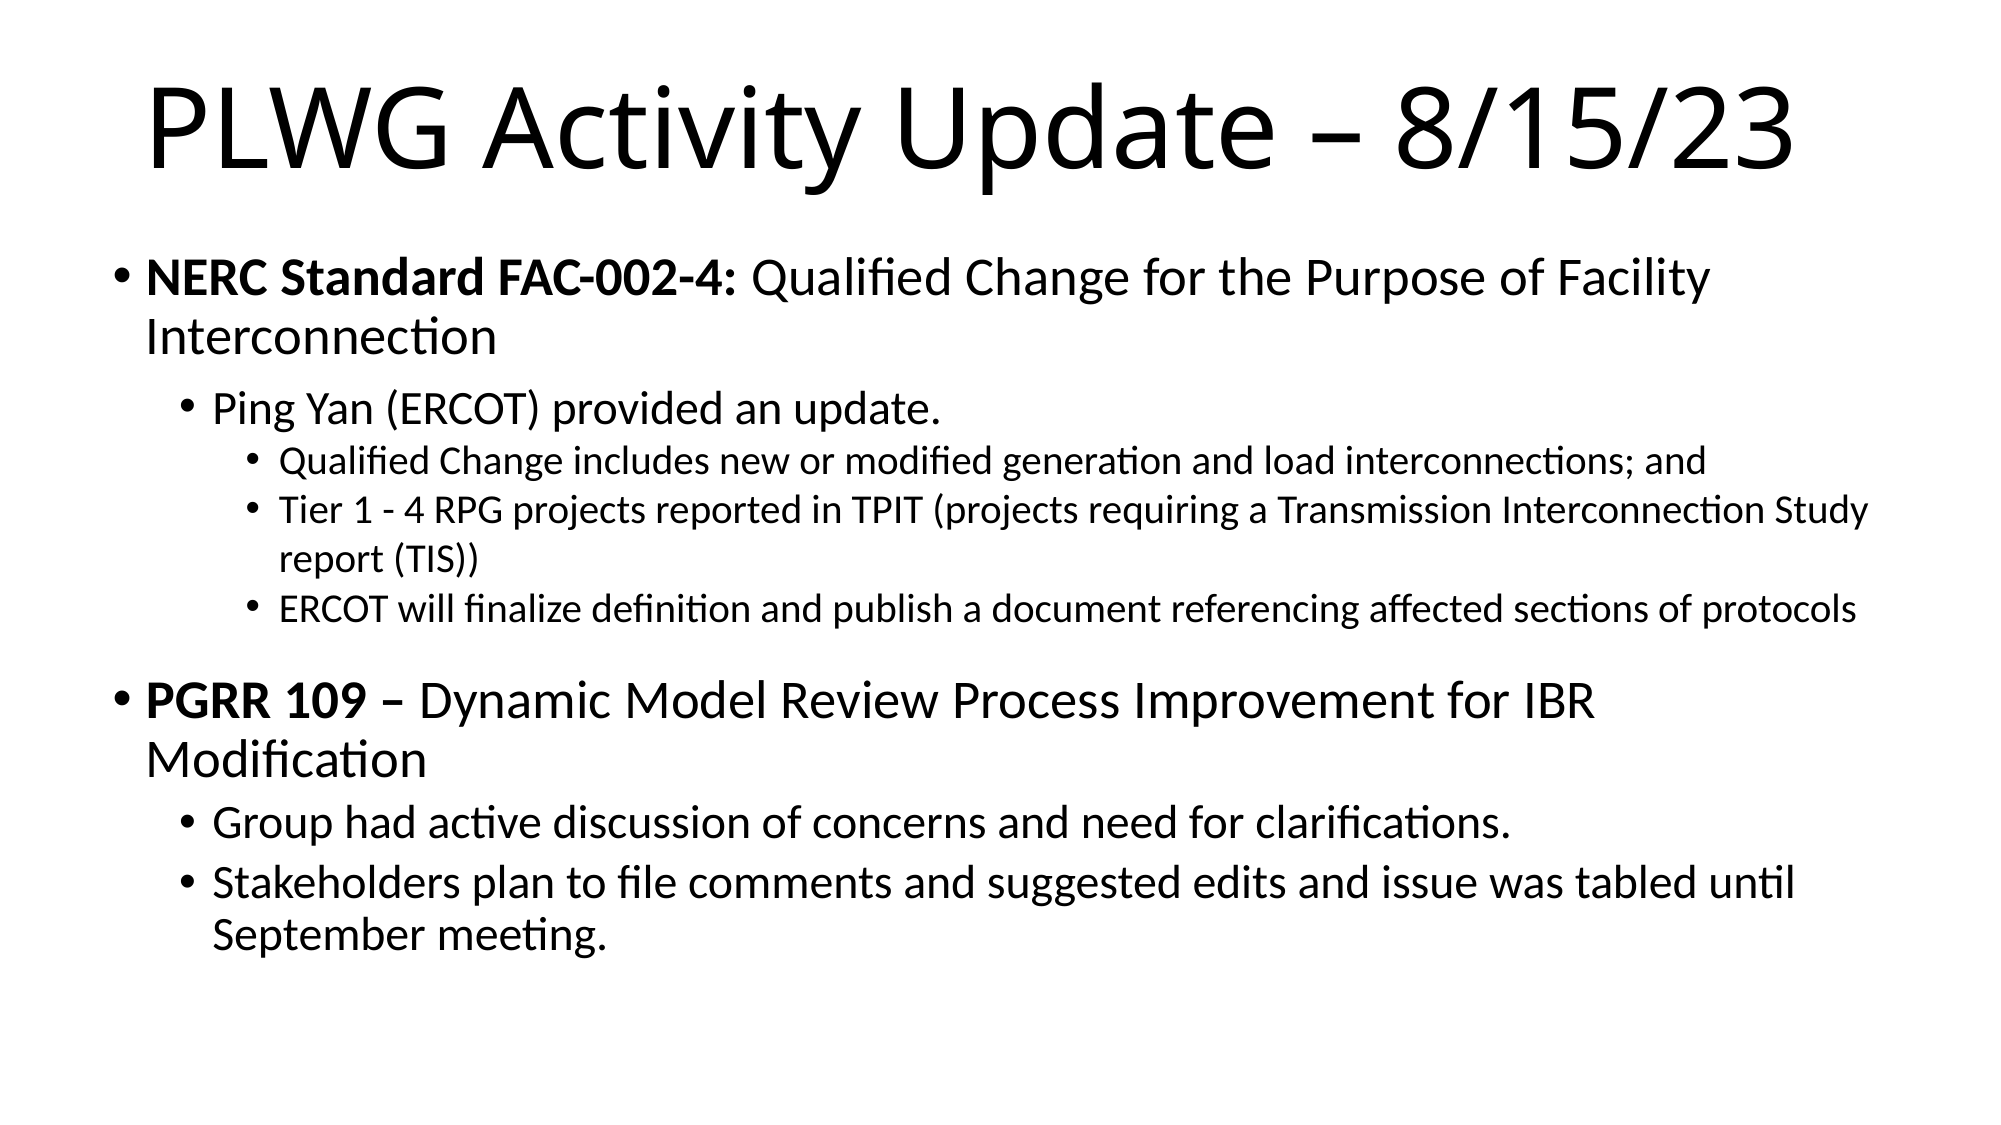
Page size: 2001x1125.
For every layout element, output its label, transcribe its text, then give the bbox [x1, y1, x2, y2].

title PLWG Activity Update – 8/15/23 [128, 23, 1854, 240]
list NERC Standard FAC-002-4: Qualified Change for the Purpose of Facility Interconnection Ping Yan (ERCOT) provided an update. Qualified Change includes new or modified generation and load interconnections; and Tier 1 - 4 RPG projects reported in TPIT (projects requiring a Transmission Interconnection Study report (TIS)) ERCOT will finalize definition and publish a document referencing affected sections of protocols PGRR 109 – Dynamic Model Review Process Improvement for IBR Modification Group had active discussion of concerns and need for clarifications. Stakeholders plan to file comments and suggested edits and issue was tabled until September meeting. [97, 240, 1894, 1014]
